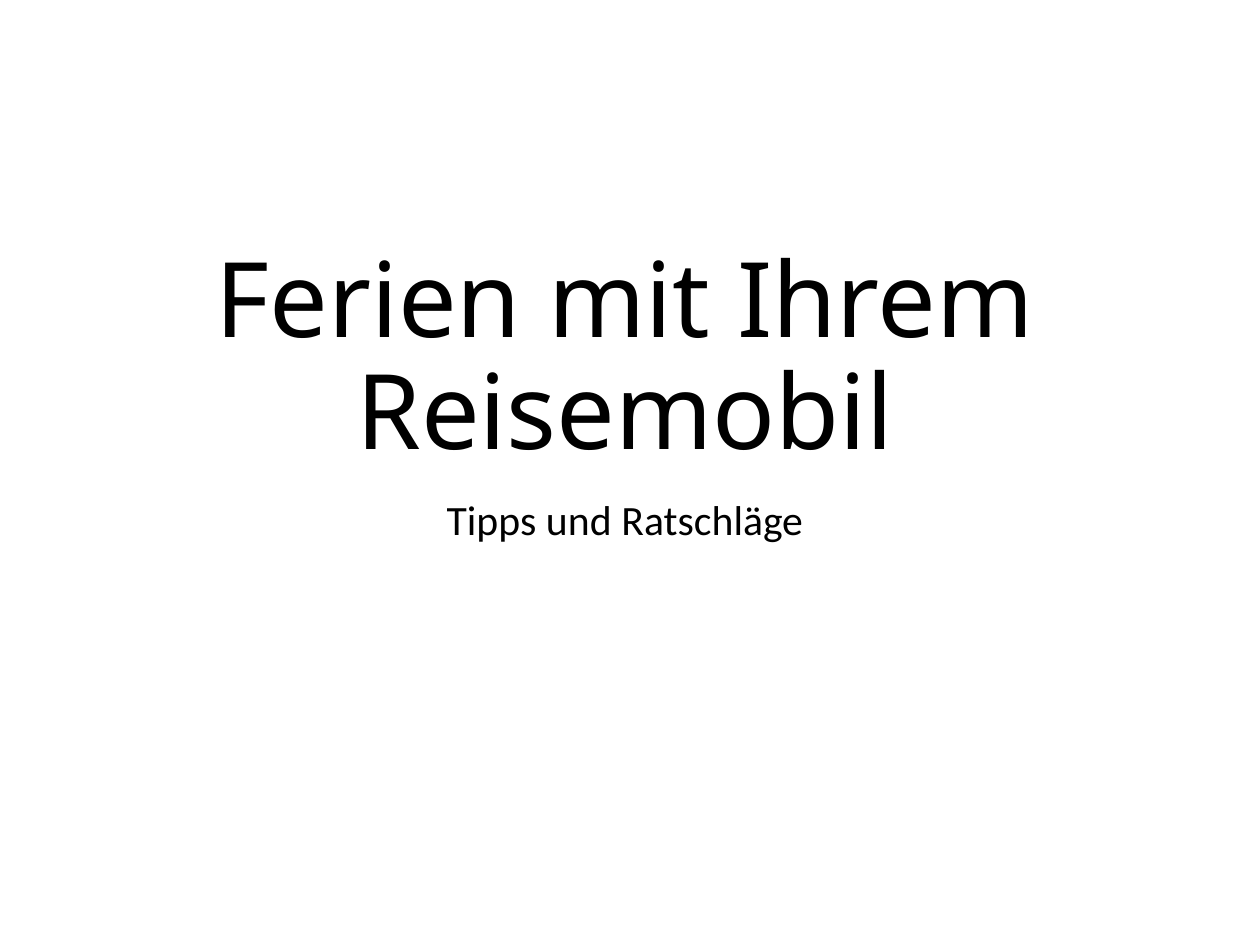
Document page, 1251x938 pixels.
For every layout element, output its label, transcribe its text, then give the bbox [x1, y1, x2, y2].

subtitle Tipps und Ratschläge [156, 492, 1094, 719]
title Ferien mit Ihrem Reisemobil [93, 153, 1157, 480]
